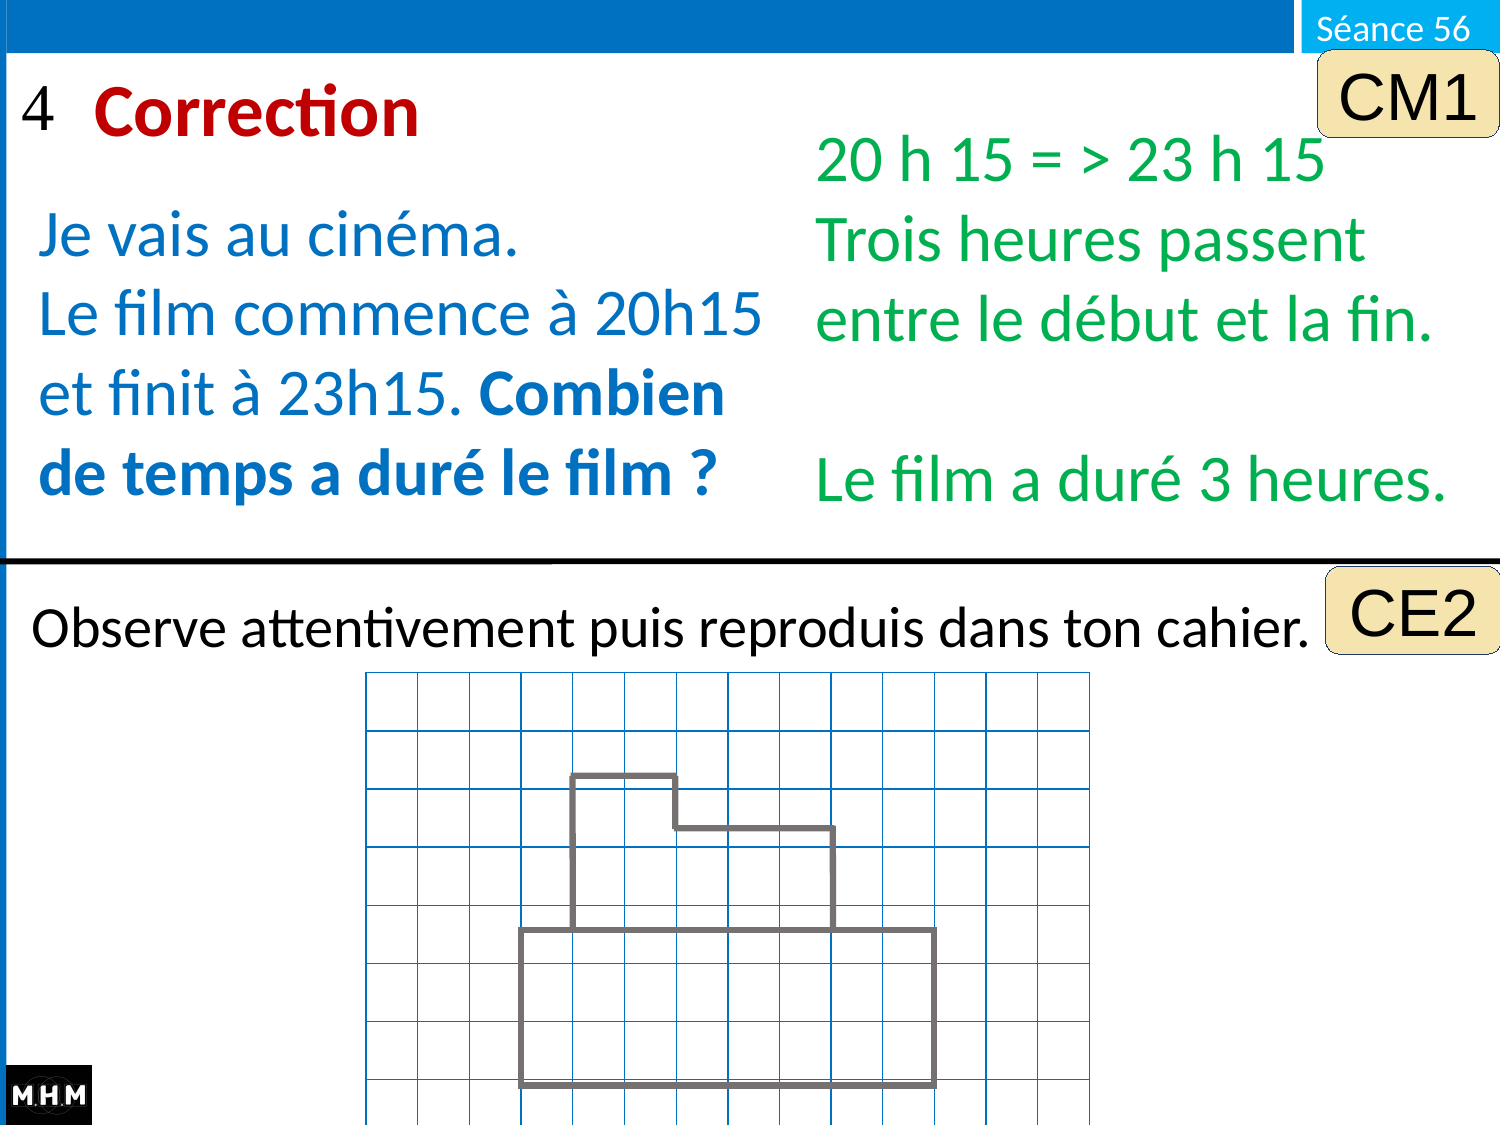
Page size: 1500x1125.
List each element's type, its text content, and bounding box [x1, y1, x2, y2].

table_cell [832, 732, 882, 788]
table_cell [837, 906, 882, 928]
table_cell [883, 1088, 934, 1125]
table_cell [729, 848, 779, 905]
table_cell [987, 790, 1037, 846]
table_cell [936, 964, 985, 1021]
table_cell [522, 906, 568, 928]
title Correction [79, 71, 1317, 161]
table_cell [729, 732, 779, 788]
table_cell [780, 790, 830, 825]
table_cell [729, 837, 779, 846]
table_cell [1038, 790, 1089, 846]
table_cell [883, 906, 934, 928]
table_cell [837, 848, 882, 905]
text_box CM1 [1317, 49, 1500, 138]
table_header [832, 673, 882, 730]
table_cell [367, 964, 417, 1021]
table_cell [935, 790, 985, 846]
table_cell [677, 837, 727, 846]
table_cell [573, 732, 624, 772]
table_cell [883, 732, 934, 788]
table_cell [677, 906, 727, 928]
text_box Observe attentivement puis reproduis dans ton cahier. [16, 581, 1431, 667]
table_cell [987, 906, 1037, 963]
table_cell [780, 1088, 830, 1125]
table_cell [625, 1088, 676, 1125]
table_cell [679, 790, 727, 825]
table_cell [677, 1088, 727, 1125]
table_cell [470, 1080, 520, 1125]
table_cell [935, 732, 985, 788]
table_cell [625, 732, 676, 772]
table_header [573, 673, 624, 730]
table_cell [577, 790, 624, 846]
table_cell [1038, 964, 1089, 1021]
table_header [418, 673, 469, 730]
table_cell [729, 906, 779, 928]
table_cell [780, 906, 828, 928]
text_box 20 h 15 = > 23 h 15 Trois heures passent entre le début et la fin. Le film a duré 3 heures. [800, 107, 1479, 522]
table_cell [418, 1080, 469, 1125]
table_cell [367, 732, 417, 788]
table_cell [418, 964, 469, 1021]
table_cell [729, 1088, 779, 1125]
table_cell [367, 906, 417, 963]
table_cell [1038, 1022, 1089, 1079]
table_cell [1038, 1080, 1089, 1125]
table_cell [625, 783, 670, 788]
table_cell [470, 906, 520, 963]
table_cell [987, 1022, 1037, 1079]
table_cell [522, 1088, 572, 1125]
table_cell [883, 790, 934, 846]
table_cell [729, 790, 779, 825]
table_cell [577, 848, 624, 905]
table_cell [625, 790, 676, 846]
table_cell [367, 1022, 417, 1079]
table_cell [1038, 732, 1089, 788]
table_cell [418, 906, 469, 963]
picture [6, 1065, 92, 1125]
table_header [780, 673, 830, 730]
table_cell [935, 906, 985, 963]
table_cell [780, 837, 828, 846]
table_header [367, 673, 417, 730]
table_cell [470, 848, 520, 905]
table_cell [936, 1022, 985, 1079]
table_cell [625, 848, 676, 905]
table_cell [625, 906, 676, 928]
table_cell [780, 848, 828, 905]
table_cell [577, 906, 624, 928]
table_header [470, 673, 520, 730]
table_cell [418, 732, 469, 788]
table_cell [522, 732, 572, 788]
table_cell [780, 732, 830, 788]
table_cell [522, 848, 568, 905]
table_cell [935, 1080, 985, 1125]
table_cell [832, 1088, 882, 1125]
table_cell [883, 848, 934, 905]
table_cell [367, 848, 417, 905]
table_header [987, 673, 1037, 730]
table_cell [935, 848, 985, 905]
table_cell [367, 1080, 417, 1125]
table_cell [367, 790, 417, 846]
text_box Je vais au cinéma. Le film commence à 20h15 et finit à 23h15. Combien de temps a duré le film ? [23, 181, 789, 517]
table_cell [470, 964, 519, 1021]
table_cell [418, 848, 469, 905]
table_cell [418, 1022, 469, 1079]
table_cell [832, 790, 882, 846]
table_cell [1038, 848, 1089, 905]
table_cell [677, 848, 727, 905]
table_cell [577, 783, 624, 788]
table_header [677, 673, 727, 730]
table_cell [1038, 906, 1089, 963]
table_header [935, 673, 985, 730]
table_header [729, 673, 779, 730]
table_cell [470, 790, 520, 846]
table_cell [573, 1088, 624, 1125]
table_cell [418, 790, 469, 846]
text_box CE2 [1325, 566, 1500, 655]
text_box [519, 928, 936, 1088]
table_cell [987, 732, 1037, 788]
table_cell [470, 1022, 519, 1079]
table_header [1038, 673, 1089, 730]
table_cell [677, 732, 727, 788]
table_header [883, 673, 934, 730]
table_cell [470, 732, 520, 788]
table_cell [987, 848, 1037, 905]
table_cell [522, 790, 568, 846]
table_header [522, 673, 572, 730]
table_cell [987, 1080, 1037, 1125]
table_cell [987, 964, 1037, 1021]
table_header [625, 673, 676, 730]
